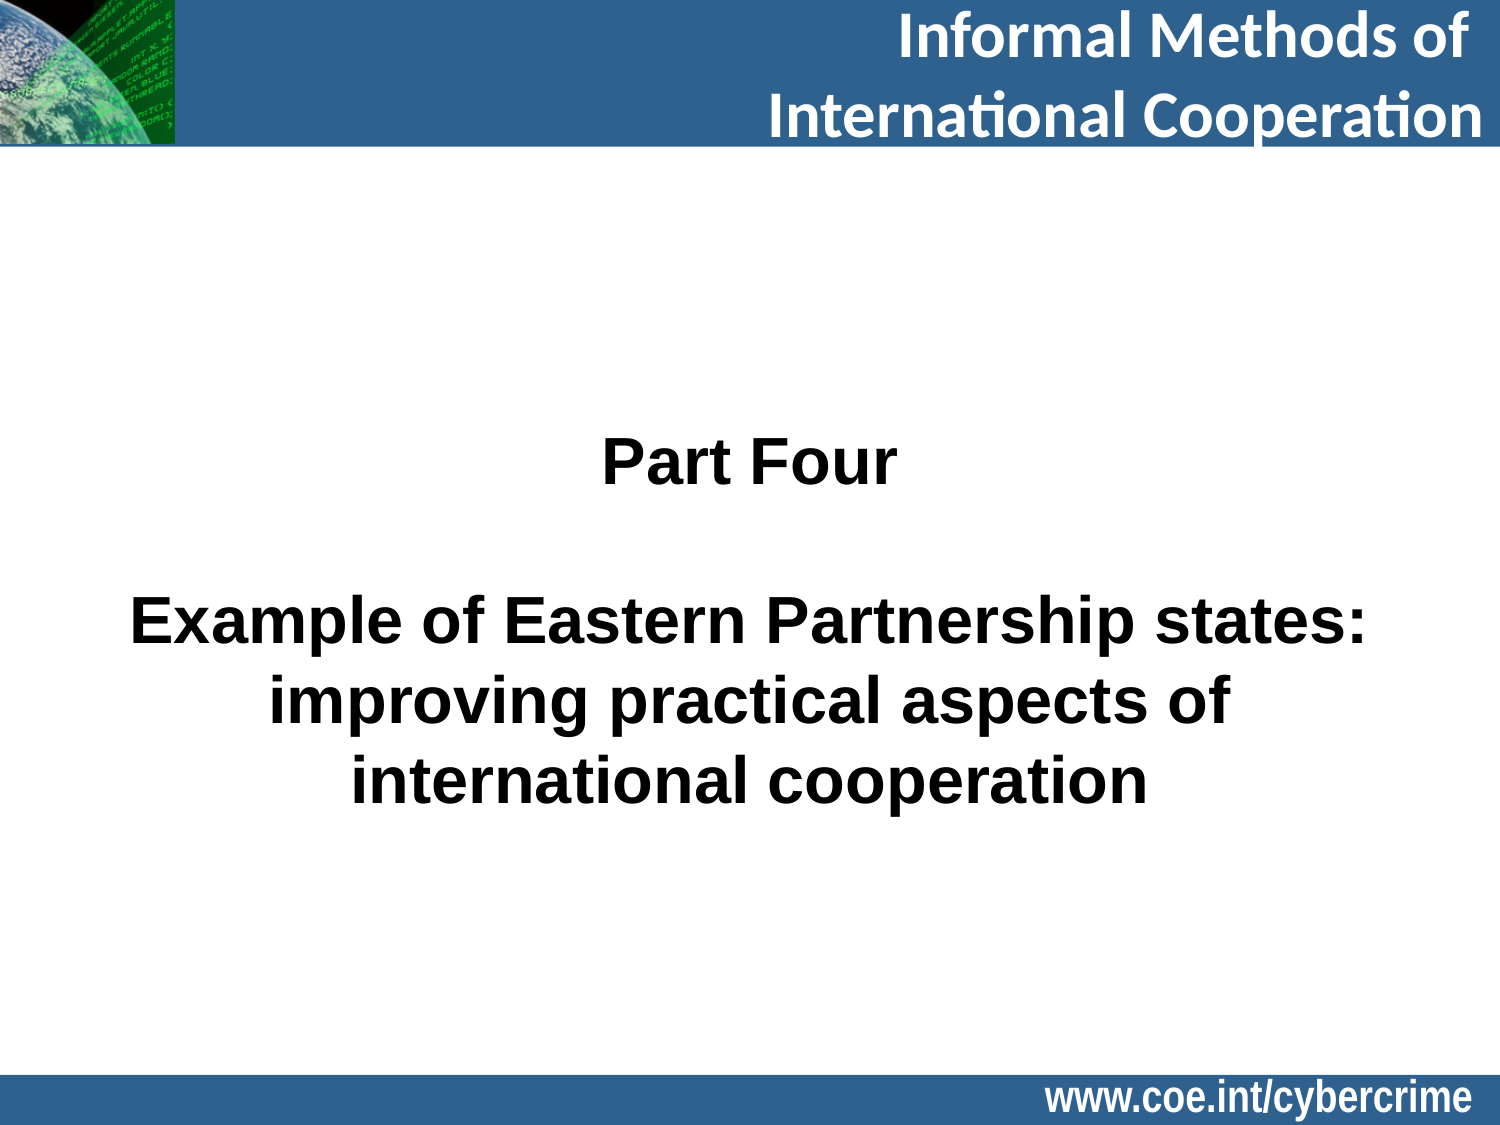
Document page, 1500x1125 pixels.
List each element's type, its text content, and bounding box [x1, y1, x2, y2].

picture [0, 0, 175, 144]
text_box Part Four Example of Eastern Partnership states: improving practical aspects of international cooperation [50, 425, 1450, 825]
text_box www.coe.int/cybercrime [1030, 1059, 1500, 1125]
text_box [0, 1073, 1030, 1125]
text_box Informal Methods of International Cooperation [177, 0, 1500, 149]
